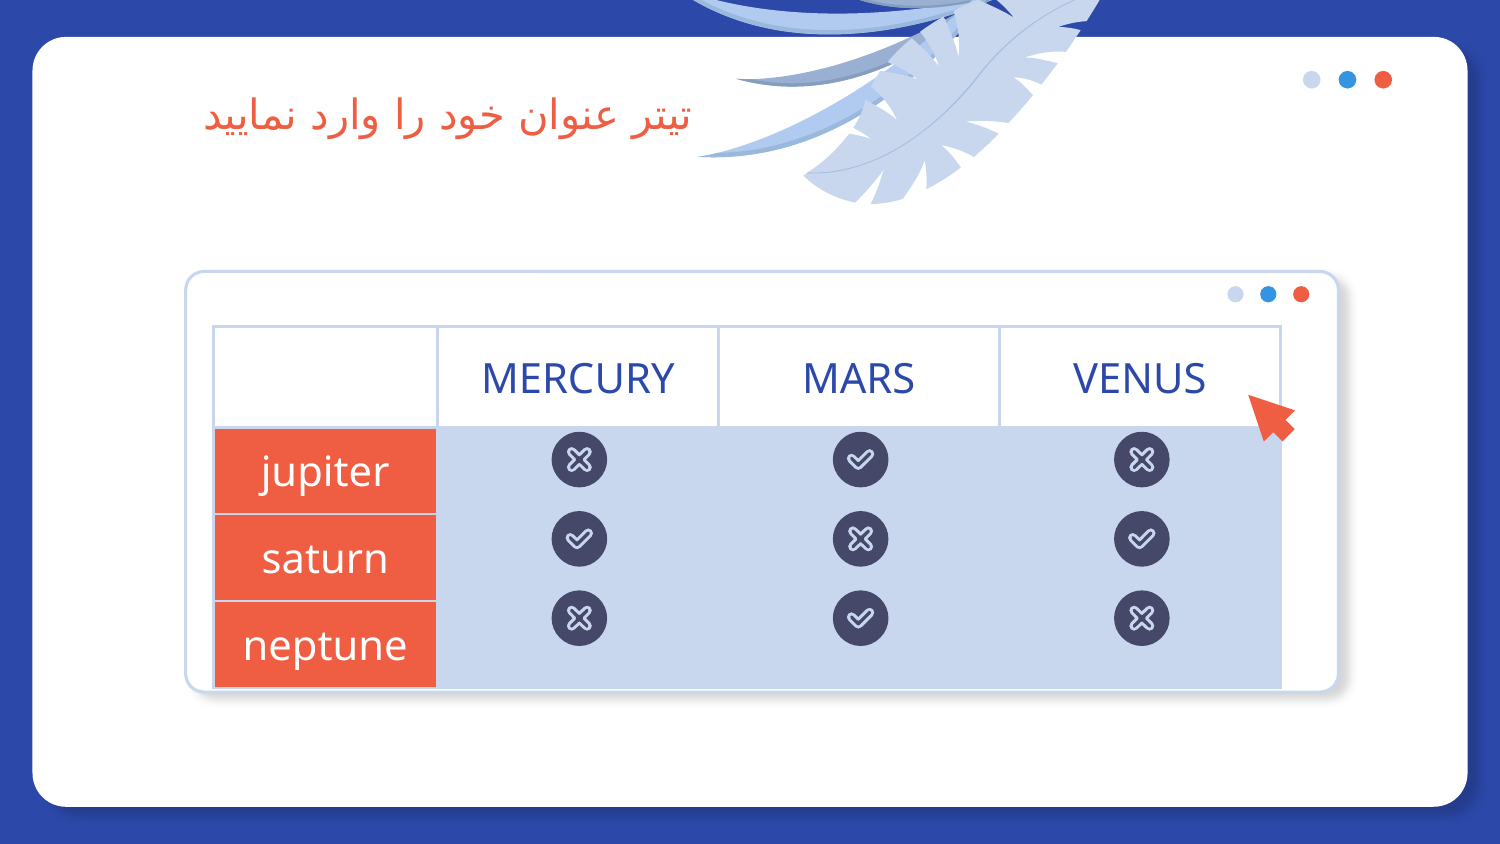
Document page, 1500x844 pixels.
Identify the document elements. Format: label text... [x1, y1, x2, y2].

table_header VENUS [1001, 328, 1279, 426]
table_cell neptune [215, 602, 436, 687]
text_box [1248, 394, 1295, 442]
table_cell [1001, 429, 1279, 513]
text_box تیتر عنوان خود را وارد نمایید [163, 80, 732, 146]
table_cell [439, 602, 717, 687]
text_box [551, 590, 608, 647]
table_cell [1001, 602, 1279, 687]
table_header MARS [720, 328, 998, 426]
table_cell [720, 602, 998, 687]
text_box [551, 510, 608, 567]
table_cell jupiter [215, 429, 436, 513]
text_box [832, 510, 889, 567]
table_header MERCURY [439, 328, 717, 426]
table_cell [439, 515, 717, 600]
text_box [185, 271, 1339, 693]
table_cell saturn [215, 515, 436, 600]
table_cell [1001, 515, 1279, 600]
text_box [1113, 510, 1170, 567]
table_header [215, 328, 436, 426]
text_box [551, 431, 608, 488]
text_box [1113, 590, 1170, 647]
table_cell [439, 429, 717, 513]
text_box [1227, 285, 1310, 303]
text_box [1113, 431, 1170, 488]
table_cell [720, 429, 998, 513]
table_cell [720, 515, 998, 600]
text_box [832, 431, 889, 488]
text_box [832, 590, 889, 647]
